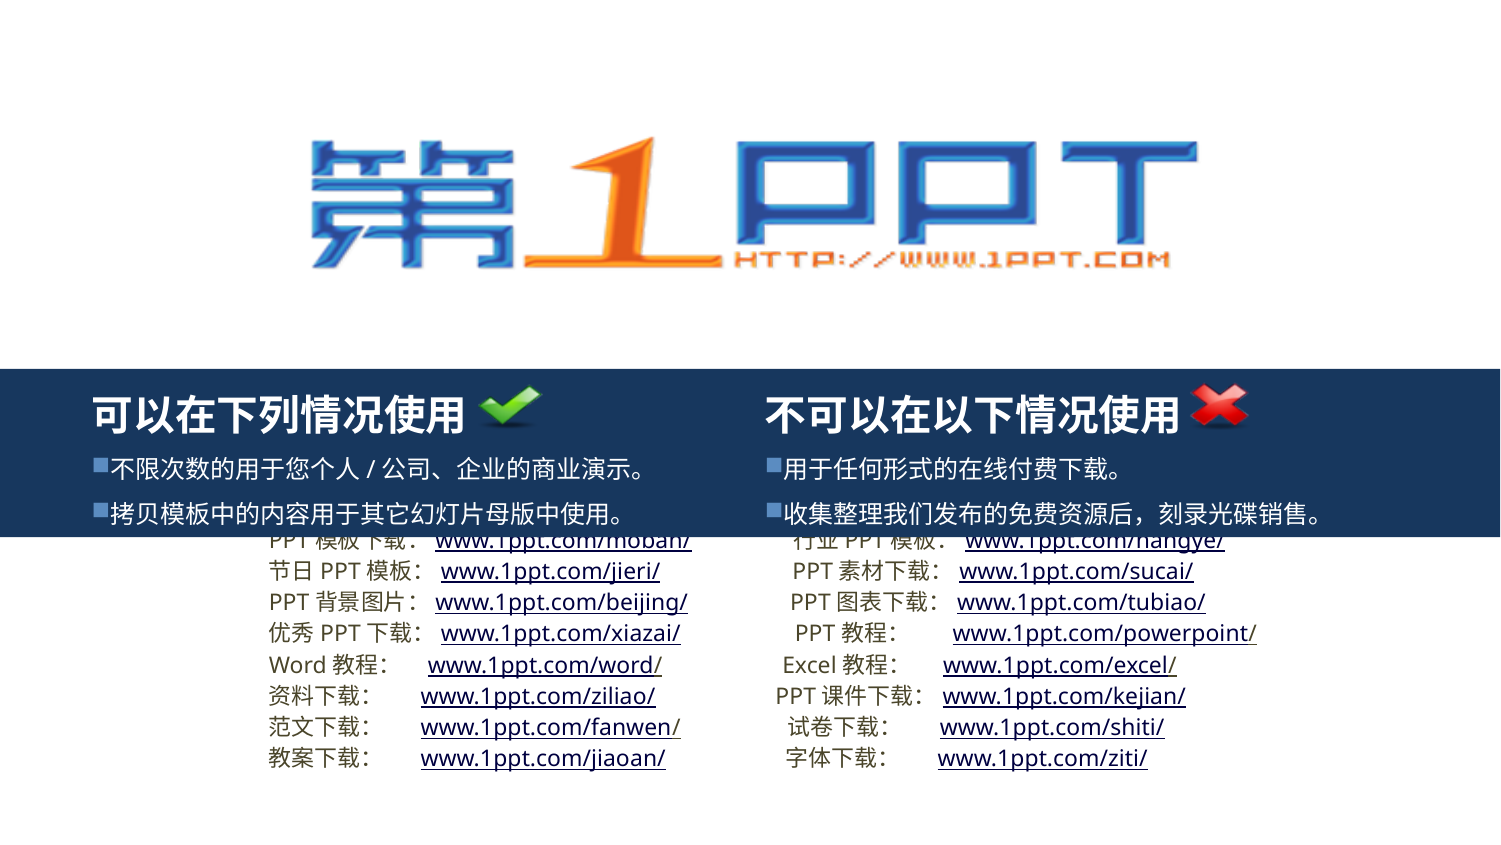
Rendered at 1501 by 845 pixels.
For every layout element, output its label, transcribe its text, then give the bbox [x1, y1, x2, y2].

text_box [0, 368, 477, 538]
picture [478, 380, 544, 430]
text_box PPT模板下载：www.1ppt.com/moban/ 行业PPT模板：www.1ppt.com/hangye/ 节日PPT模板：www.1ppt.com/jieri/ PPT素材下载：www.1ppt.com/sucai/ PPT背景图片：www.1ppt.com/beijing/ PPT图表下载：www.1ppt.com/tubiao/ 优秀PPT下载：www.1ppt.com/xiazai/ PPT教程： www.1ppt.com/powerpoint/ Word教程： www.1ppt.com/word/ Excel教程： www.1ppt.com/excel/ 资料下载： www.1ppt.com/ziliao/ PPT课件下载：www.1ppt.com/kejian/ 范文下载： www.1ppt.com/fanwen/ 试卷下载： www.1ppt.com/shiti/ 教案下载： www.1ppt.com/jiaoan/ 字体下载： www.1ppt.com/ziti/ [252, 572, 1315, 756]
text_box 可以在下列情况使用 不限次数的用于您个人/公司、企业的商业演示。 拷贝模板中的内容用于其它幻灯片母版中使用。 [76, 381, 751, 581]
text_box [1252, 368, 1501, 538]
picture [134, 38, 1401, 370]
text_box 不可以在以下情况使用 用于任何形式的在线付费下载。 收集整理我们发布的免费资源后，刻录光碟销售。 [750, 381, 1424, 572]
picture [1186, 380, 1252, 430]
